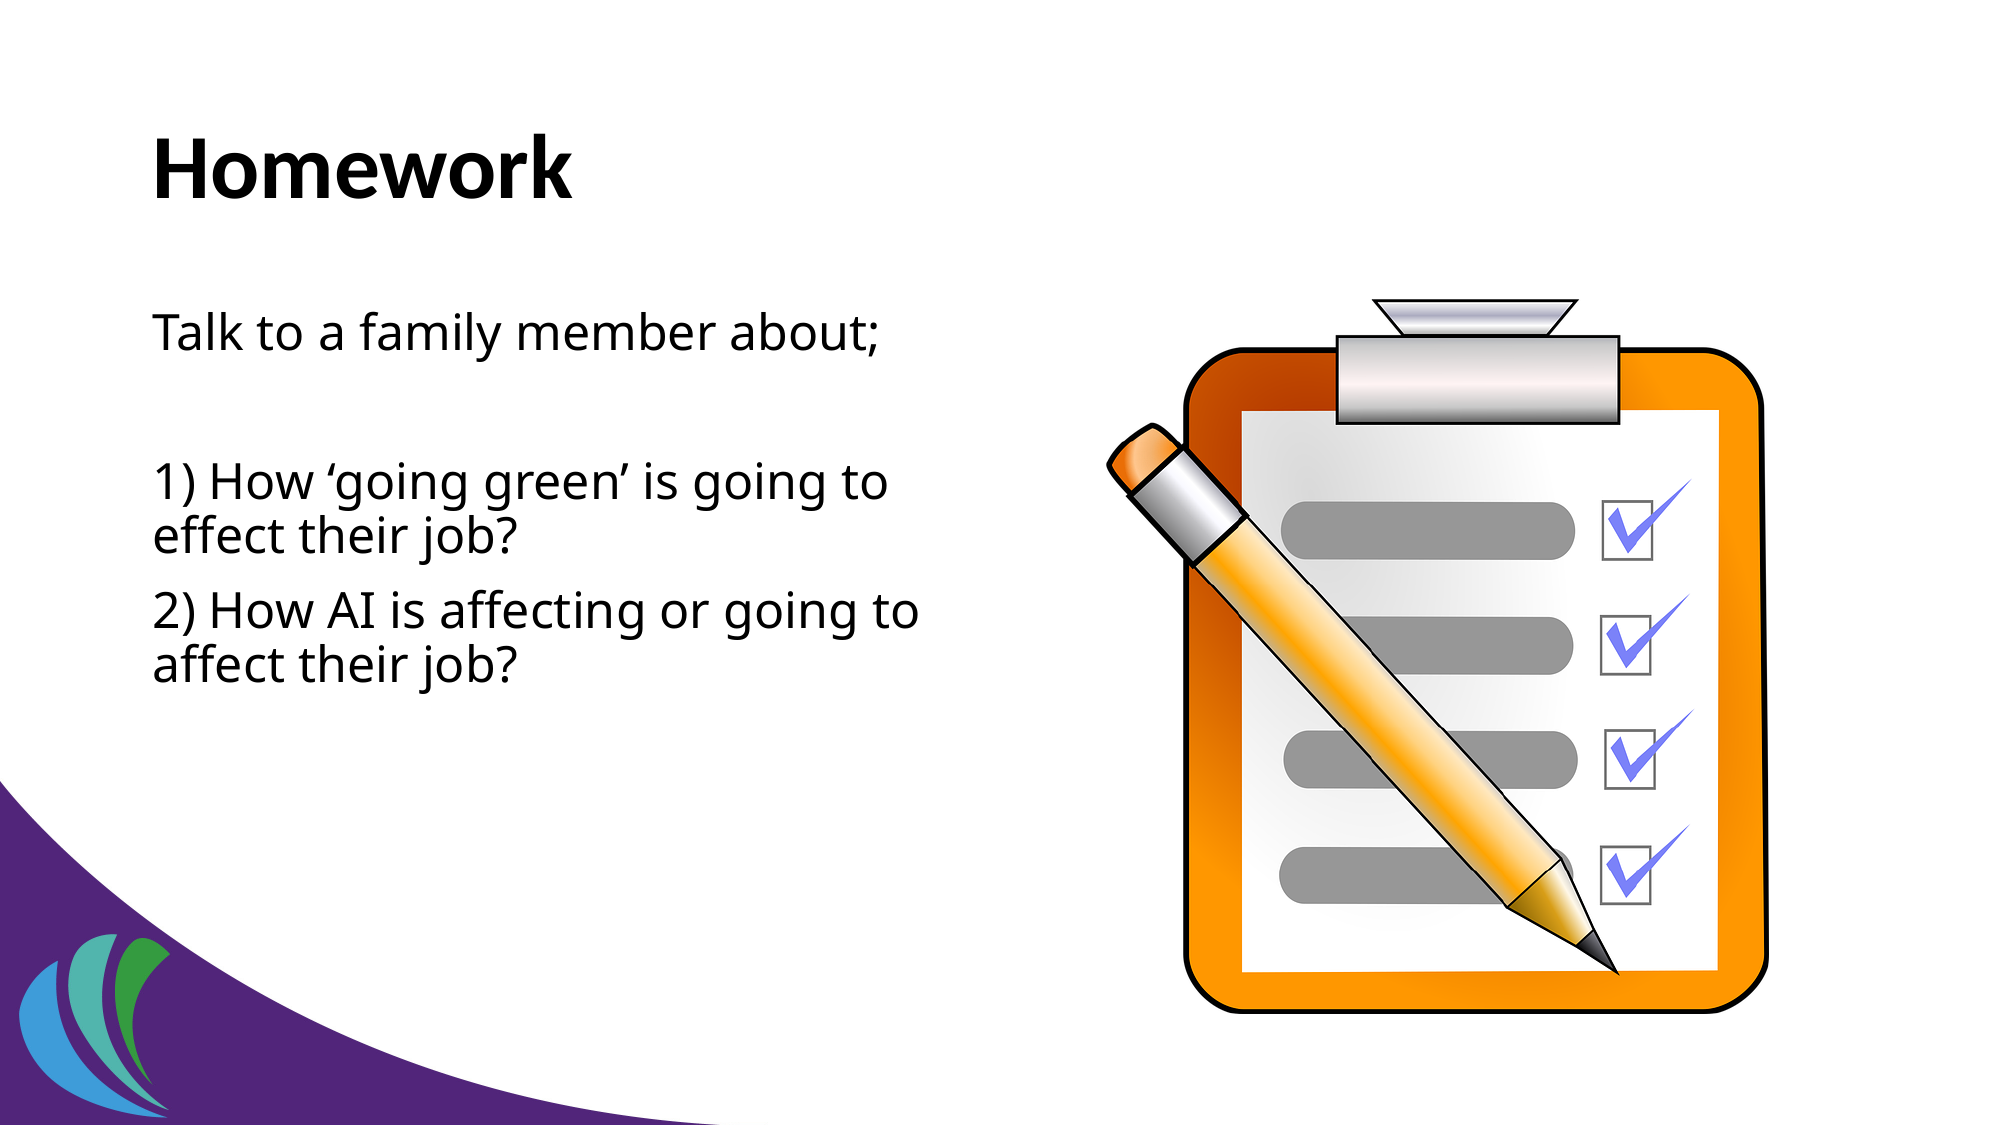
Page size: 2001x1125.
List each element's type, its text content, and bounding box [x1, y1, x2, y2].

picture [0, 1, 2000, 1125]
list Talk to a family member about; 1) How ‘going green’ is going to effect their job? 2) How AI is affecting or going to affect their job? [137, 299, 988, 1014]
title Homework [137, 59, 1863, 278]
